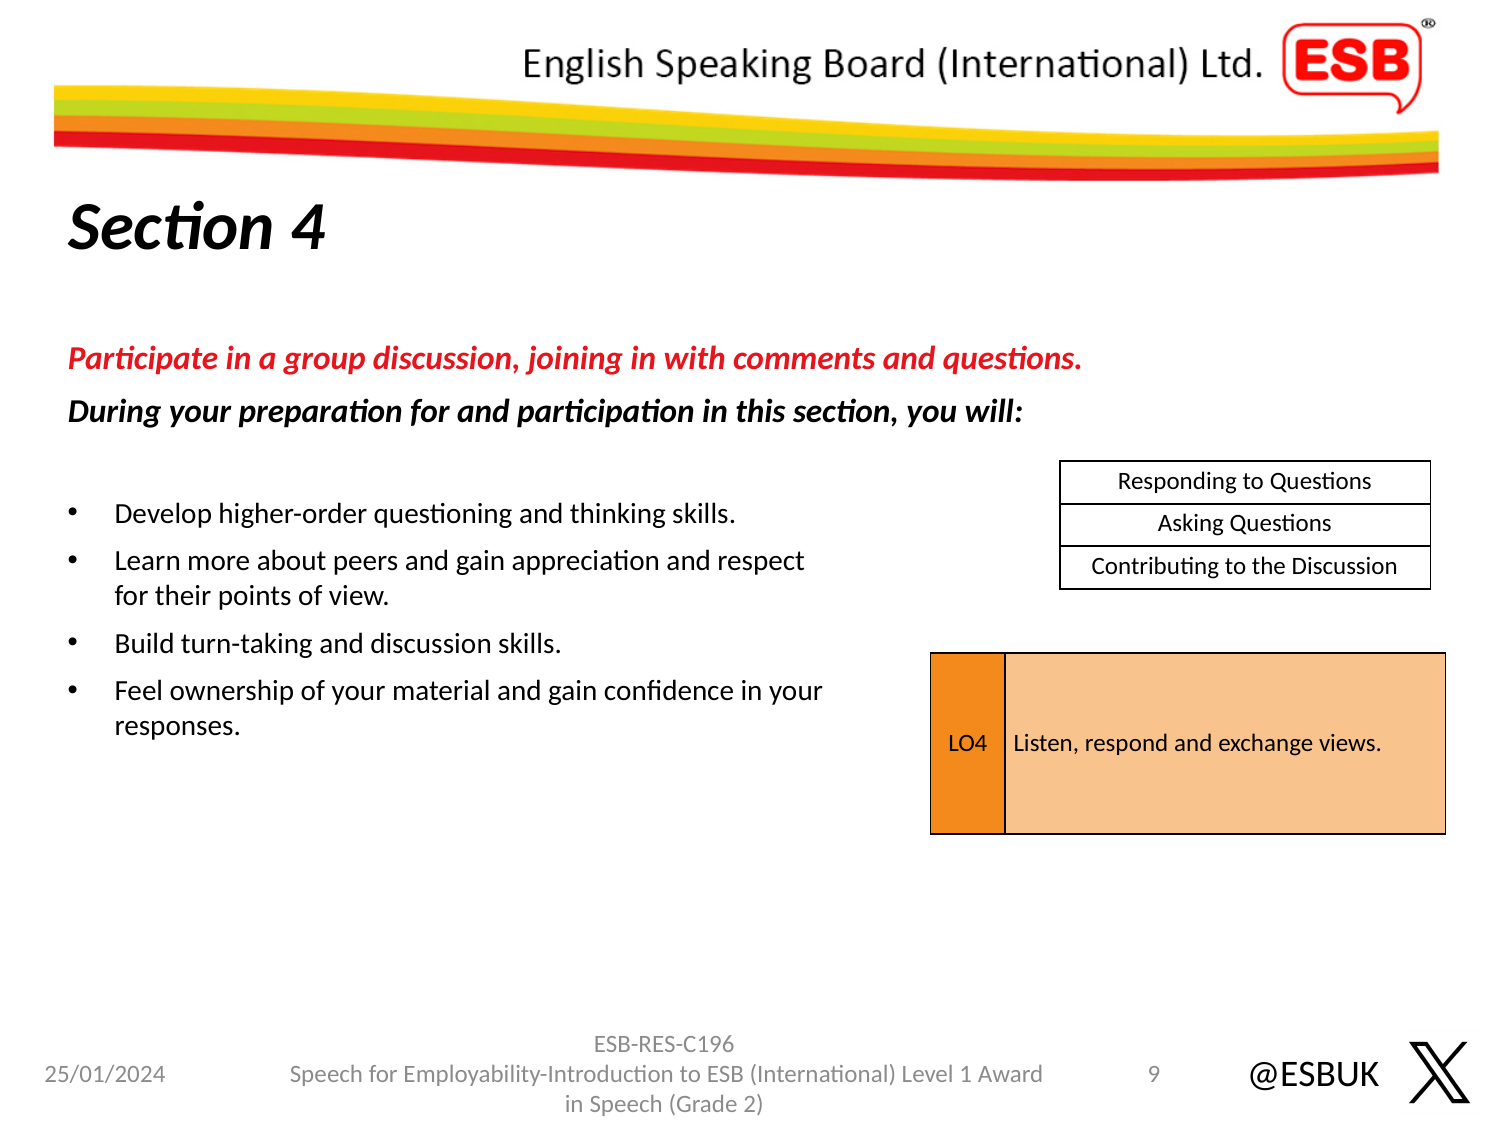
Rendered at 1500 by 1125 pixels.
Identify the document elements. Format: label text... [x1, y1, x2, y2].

picture [0, 0, 1500, 189]
picture [1400, 1029, 1481, 1116]
title Section 4 [53, 166, 1347, 288]
table_cell Contributing to the Discussion [1061, 547, 1430, 588]
text_box Develop higher-order questioning and thinking skills. Learn more about peers and gain appreciation and respect for their points of view. Build turn-taking and discussion skills. Feel ownership of your material and gain confidence in your responses. [53, 486, 857, 749]
table_cell Asking Questions [1061, 505, 1430, 545]
text_box Participate in a group discussion, joining in with comments and questions. During your preparation for and participation in this section, you will: [53, 328, 1436, 437]
table_header LO4 [931, 654, 1004, 833]
footer ESB-RES-C196 Speech for Employability-Introduction to ESB (International) Level 1 Award in Speech (Grade 2) [265, 1042, 930, 1103]
table_header Listen, respond and exchange views. [1006, 654, 1445, 833]
table_header Responding to Questions [1061, 462, 1430, 503]
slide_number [29, 1042, 265, 1103]
slide_number 9 [930, 1042, 1176, 1103]
